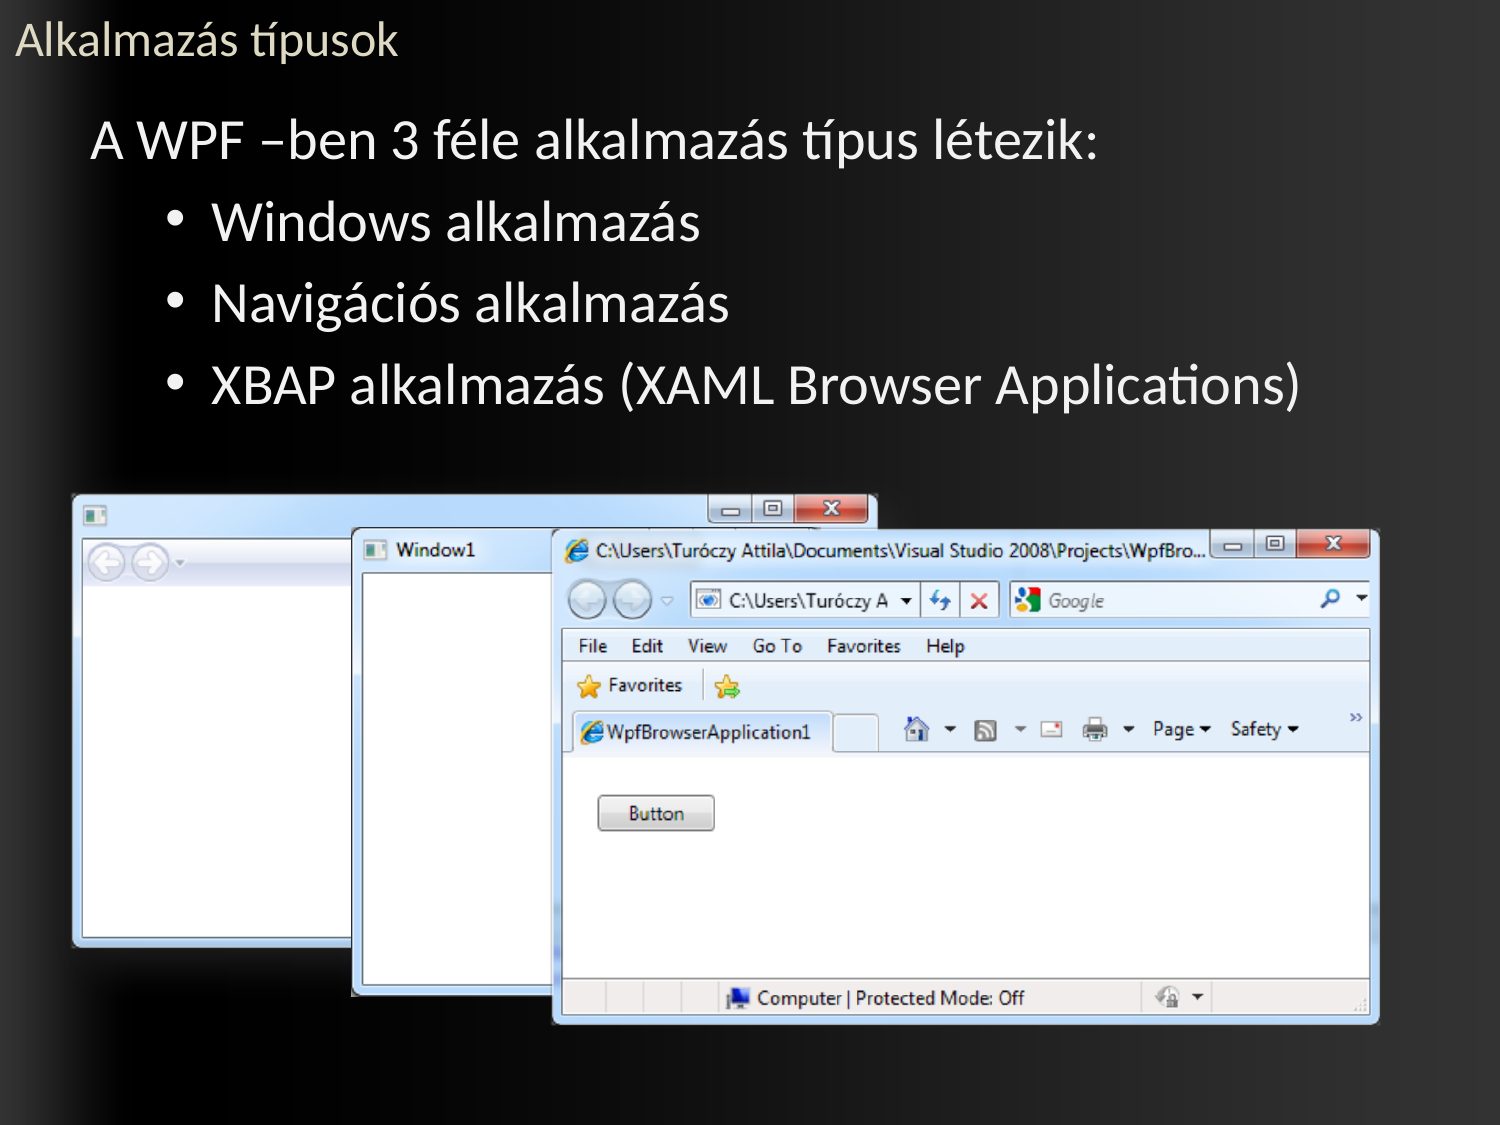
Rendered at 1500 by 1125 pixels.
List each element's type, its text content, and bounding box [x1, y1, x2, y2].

picture [0, 73, 1500, 1125]
title Alkalmazás típusok [0, 0, 1500, 73]
list A WPF –ben 3 féle alkalmazás típus létezik: Windows alkalmazás Navigációs alkalmazás XBAP alkalmazás (XAML Browser Applications) [75, 93, 1425, 457]
